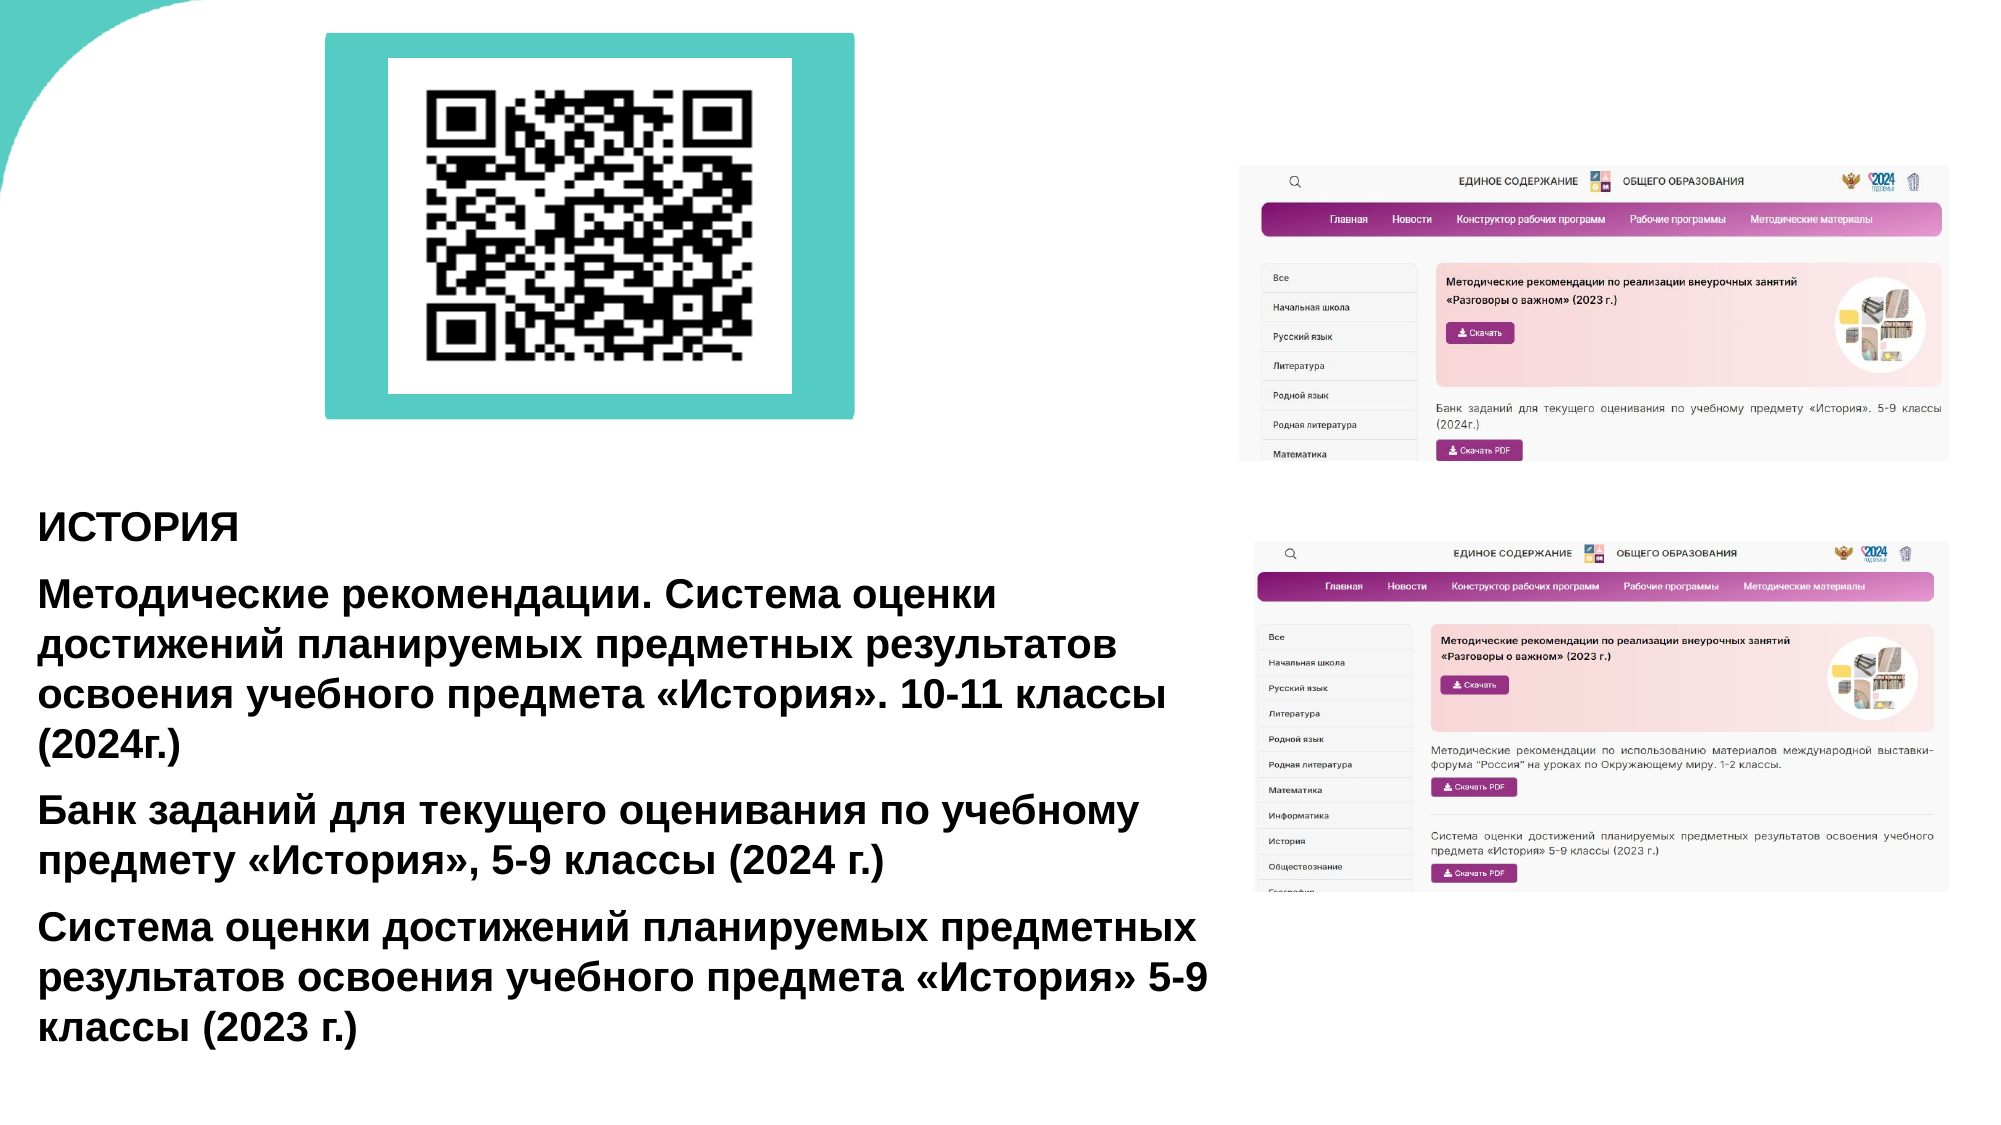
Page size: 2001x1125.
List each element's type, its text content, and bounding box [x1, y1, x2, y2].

picture [1254, 541, 1949, 892]
picture [1238, 165, 1949, 462]
picture [0, 0, 208, 207]
text_box ИСТОРИЯ Методические рекомендации. Система оценки достижений планируемых предметных результатов освоения учебного предмета «История». 10-11 классы (2024г.) Банк заданий для текущего оценивания по учебному предмету «История», 5-9 классы (2024 г.) Система оценки достижений планируемых предметных результатов освоения учебного предмета «История» 5-9 классы (2023 г.) [35, 480, 1215, 1050]
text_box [324, 32, 855, 420]
